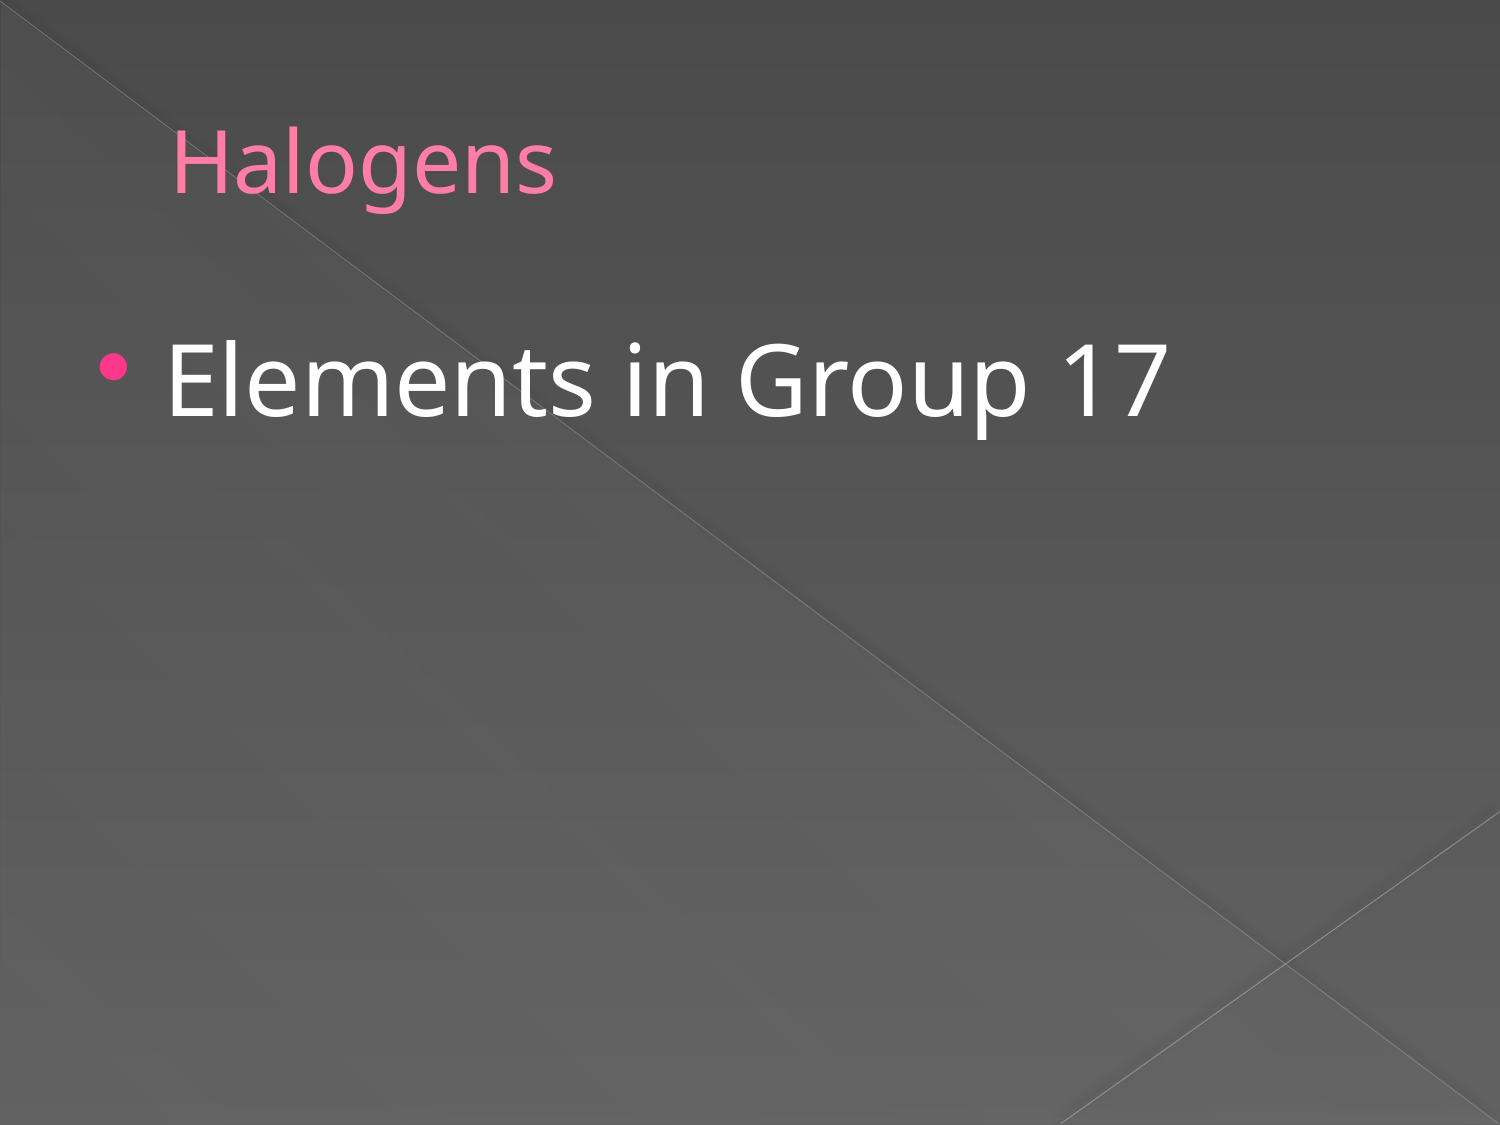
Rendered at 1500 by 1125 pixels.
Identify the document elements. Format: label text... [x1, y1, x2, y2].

title Halogens [75, 43, 1425, 274]
list Elements in Group 17 [74, 308, 1426, 1060]
